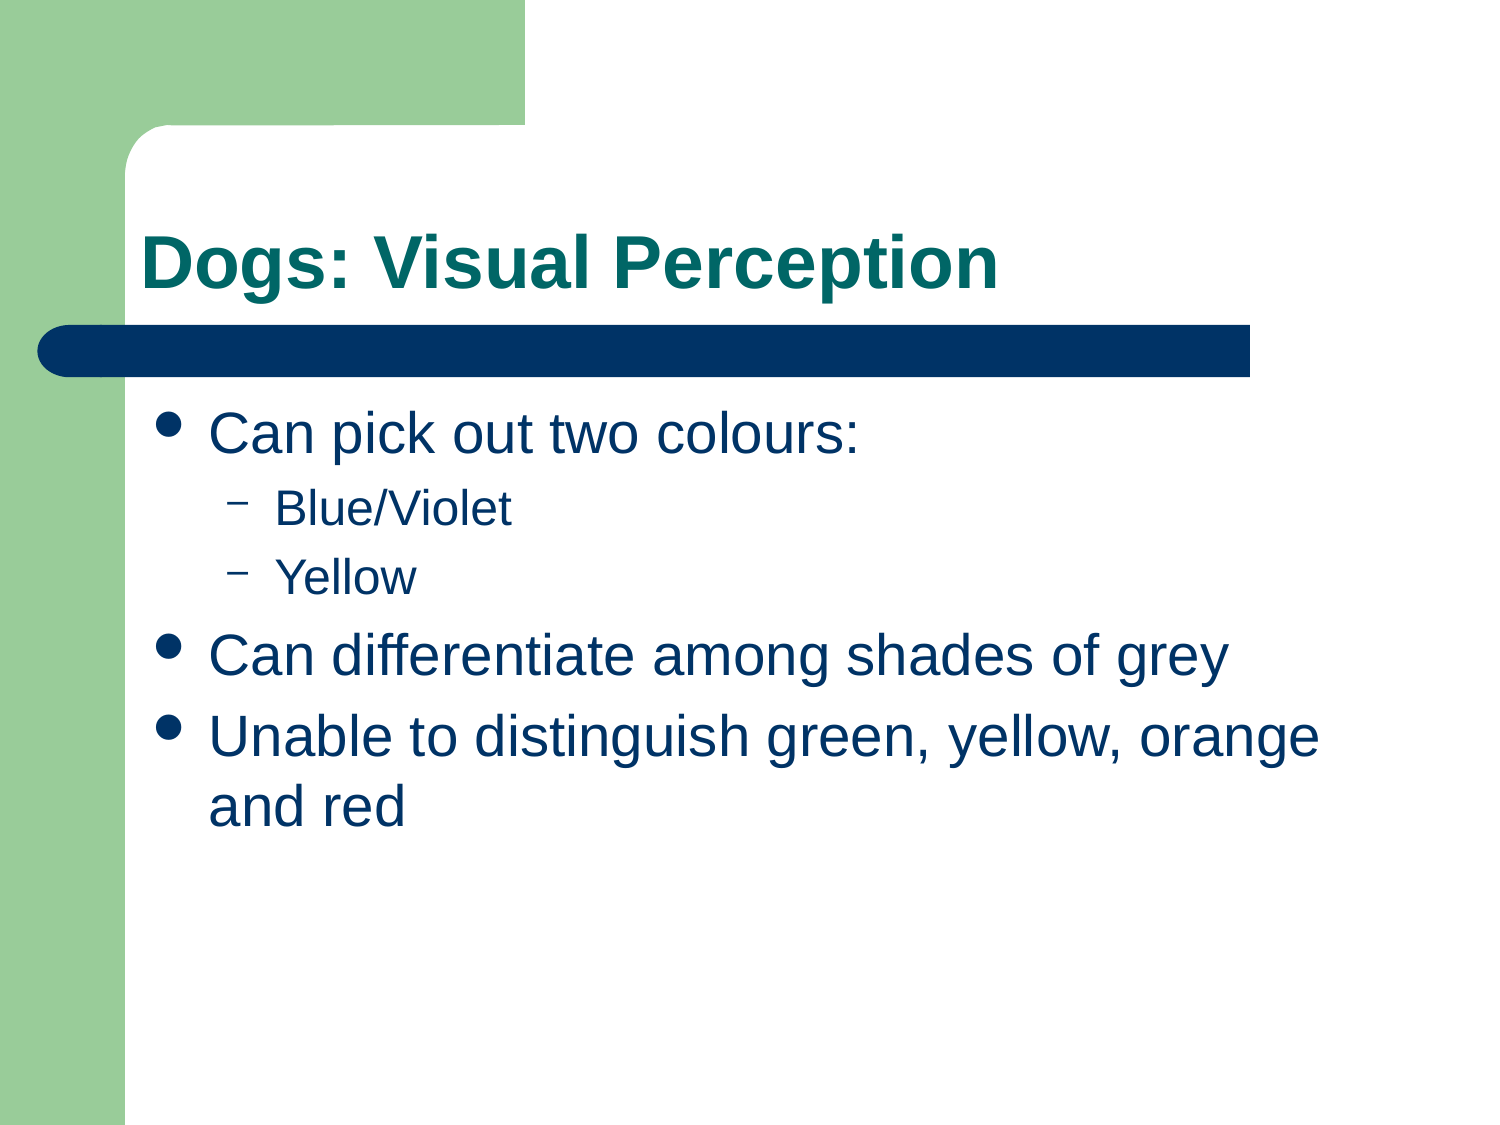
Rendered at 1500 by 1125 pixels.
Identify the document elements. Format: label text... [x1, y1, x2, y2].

title Dogs: Visual Perception [124, 124, 1426, 313]
list Can pick out two colours: Blue/Violet Yellow Can differentiate among shades of grey Unable to distinguish green, yellow, orange and red [137, 387, 1400, 999]
